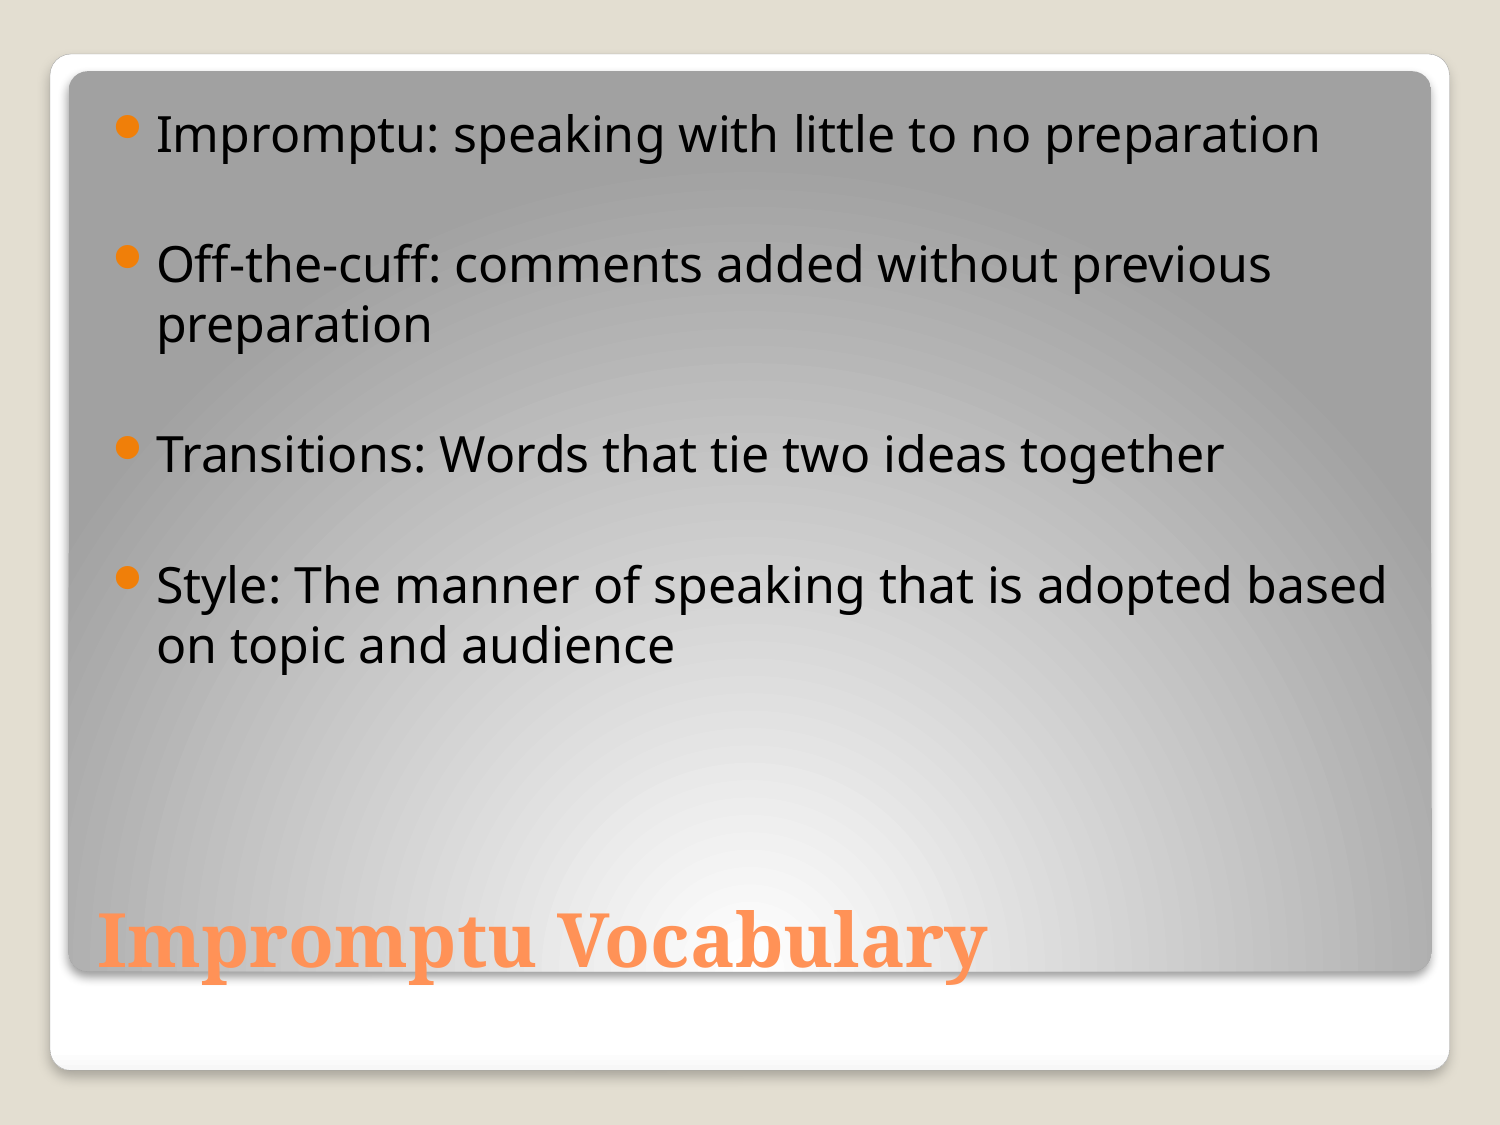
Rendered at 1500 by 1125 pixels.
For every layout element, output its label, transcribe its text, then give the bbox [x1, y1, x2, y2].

title Impromptu Vocabulary [82, 817, 1425, 990]
list Impromptu: speaking with little to no preparation Off-the-cuff: comments added without previous preparation Transitions: Words that tie two ideas together Style: The manner of speaking that is adopted based on topic and audience [82, 86, 1425, 774]
